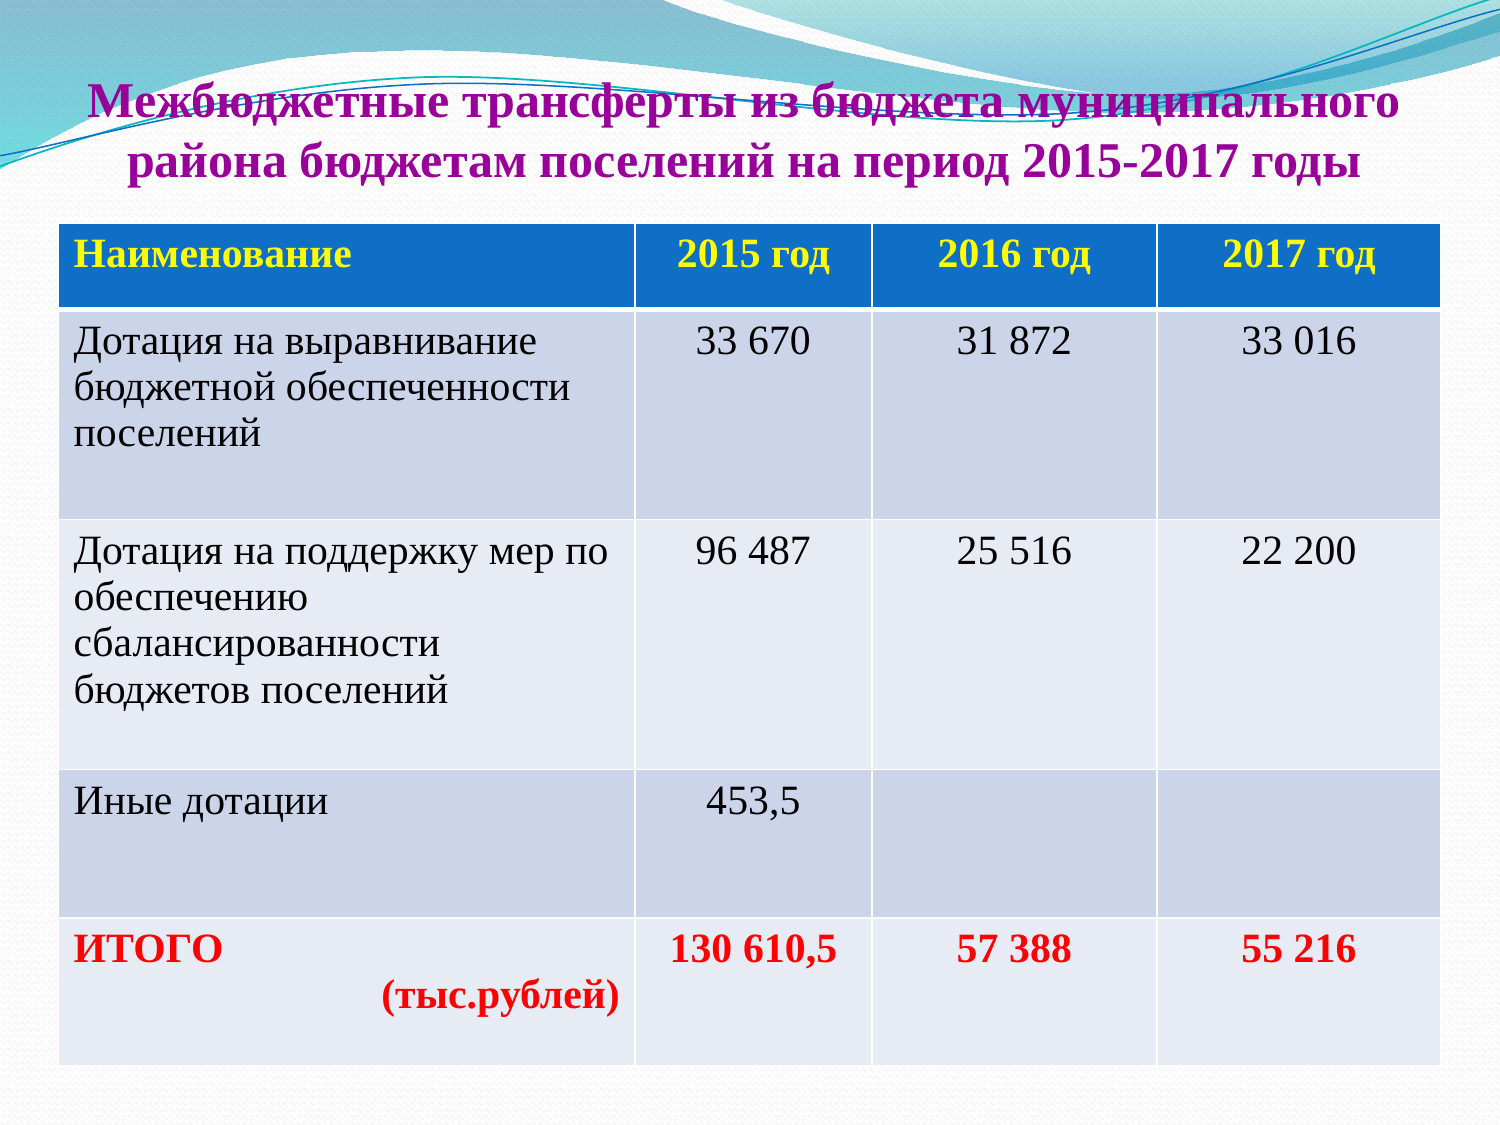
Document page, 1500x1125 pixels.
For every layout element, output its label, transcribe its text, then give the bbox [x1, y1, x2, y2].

title Межбюджетные трансферты из бюджета муниципального района бюджетам поселений на период 2015-2017 годы [35, 35, 1454, 188]
table_cell 31 872 [873, 312, 1156, 519]
table_cell Дотация на выравнивание бюджетной обеспеченности поселений [59, 312, 634, 519]
table_cell 33 670 [636, 312, 871, 519]
table_header 2015 год [636, 224, 871, 307]
table_cell ИТОГО (тыс.рублей) [59, 919, 634, 1065]
table_cell Иные дотации [59, 770, 634, 917]
table_cell 25 516 [873, 520, 1156, 769]
table_cell 22 200 [1158, 520, 1440, 769]
table_cell [873, 770, 1156, 917]
table_cell 57 388 [873, 919, 1156, 1065]
table_cell 453,5 [636, 770, 871, 917]
table_cell 33 016 [1158, 312, 1440, 519]
table_header Наименование [59, 224, 634, 307]
table_header 2016 год [873, 224, 1156, 307]
table_cell [1158, 770, 1440, 917]
table_header 2017 год [1158, 224, 1440, 307]
table_cell 96 487 [636, 520, 871, 769]
table_cell 55 216 [1158, 919, 1440, 1065]
table_cell Дотация на поддержку мер по обеспечению сбалансированности бюджетов поселений [59, 520, 634, 769]
table_cell 130 610,5 [636, 919, 871, 1065]
